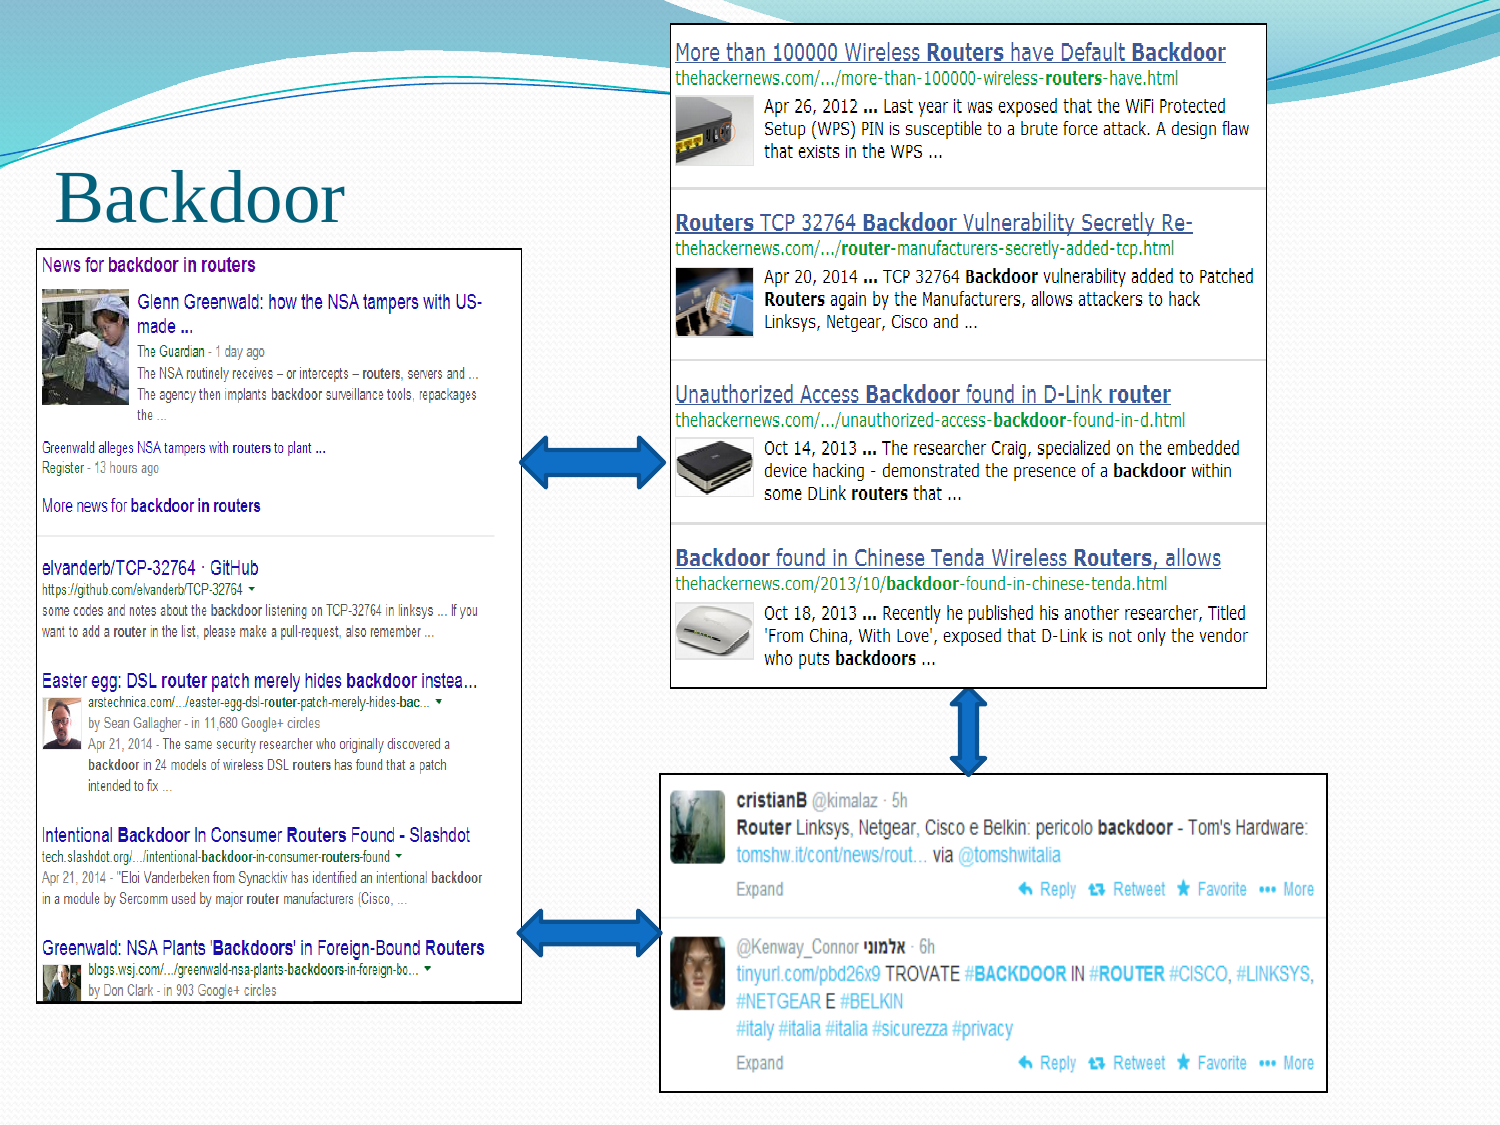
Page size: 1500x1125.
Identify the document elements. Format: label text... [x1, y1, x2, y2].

picture [670, 24, 1266, 688]
picture [660, 774, 1327, 1092]
text_box [527, 908, 653, 958]
picture [37, 249, 522, 1003]
text_box [527, 435, 664, 490]
text_box [949, 700, 988, 774]
title Backdoor [54, 99, 481, 238]
